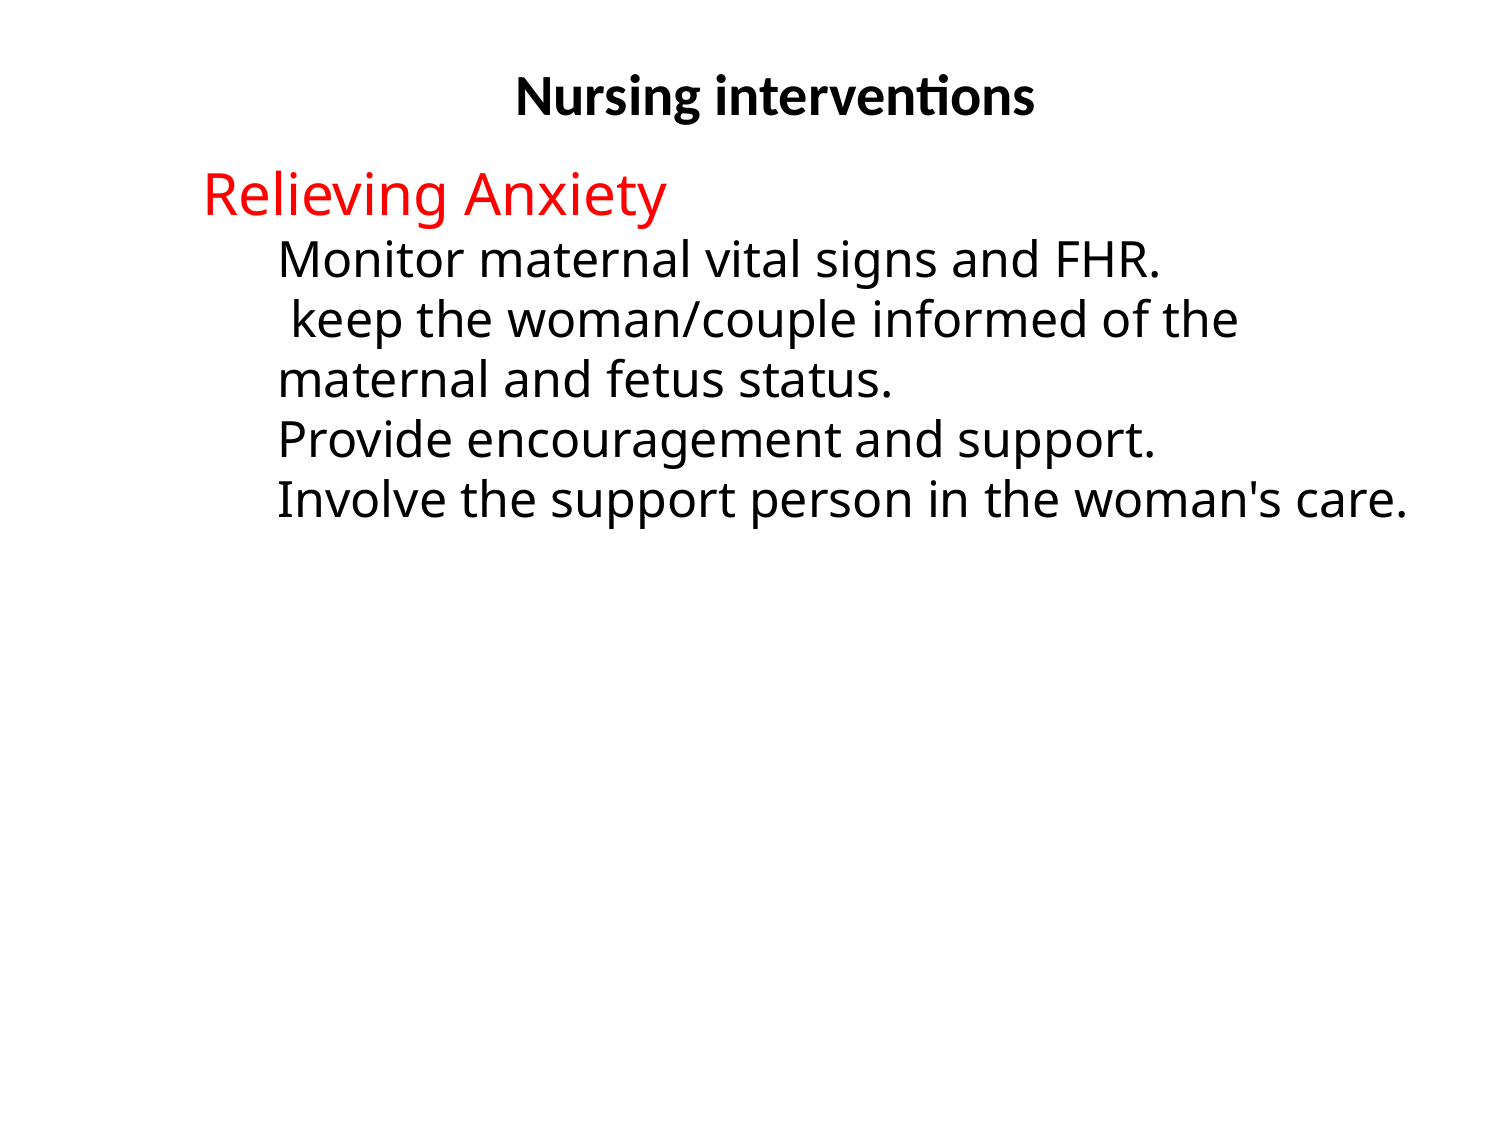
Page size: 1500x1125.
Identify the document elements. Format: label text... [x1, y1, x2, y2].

text_box Relieving Anxiety Monitor maternal vital signs and FHR. keep the woman/couple informed of the maternal and fetus status. Provide encouragement and support. Involve the support person in the woman's care. [187, 149, 1475, 535]
subtitle Nursing interventions [174, 50, 1390, 659]
